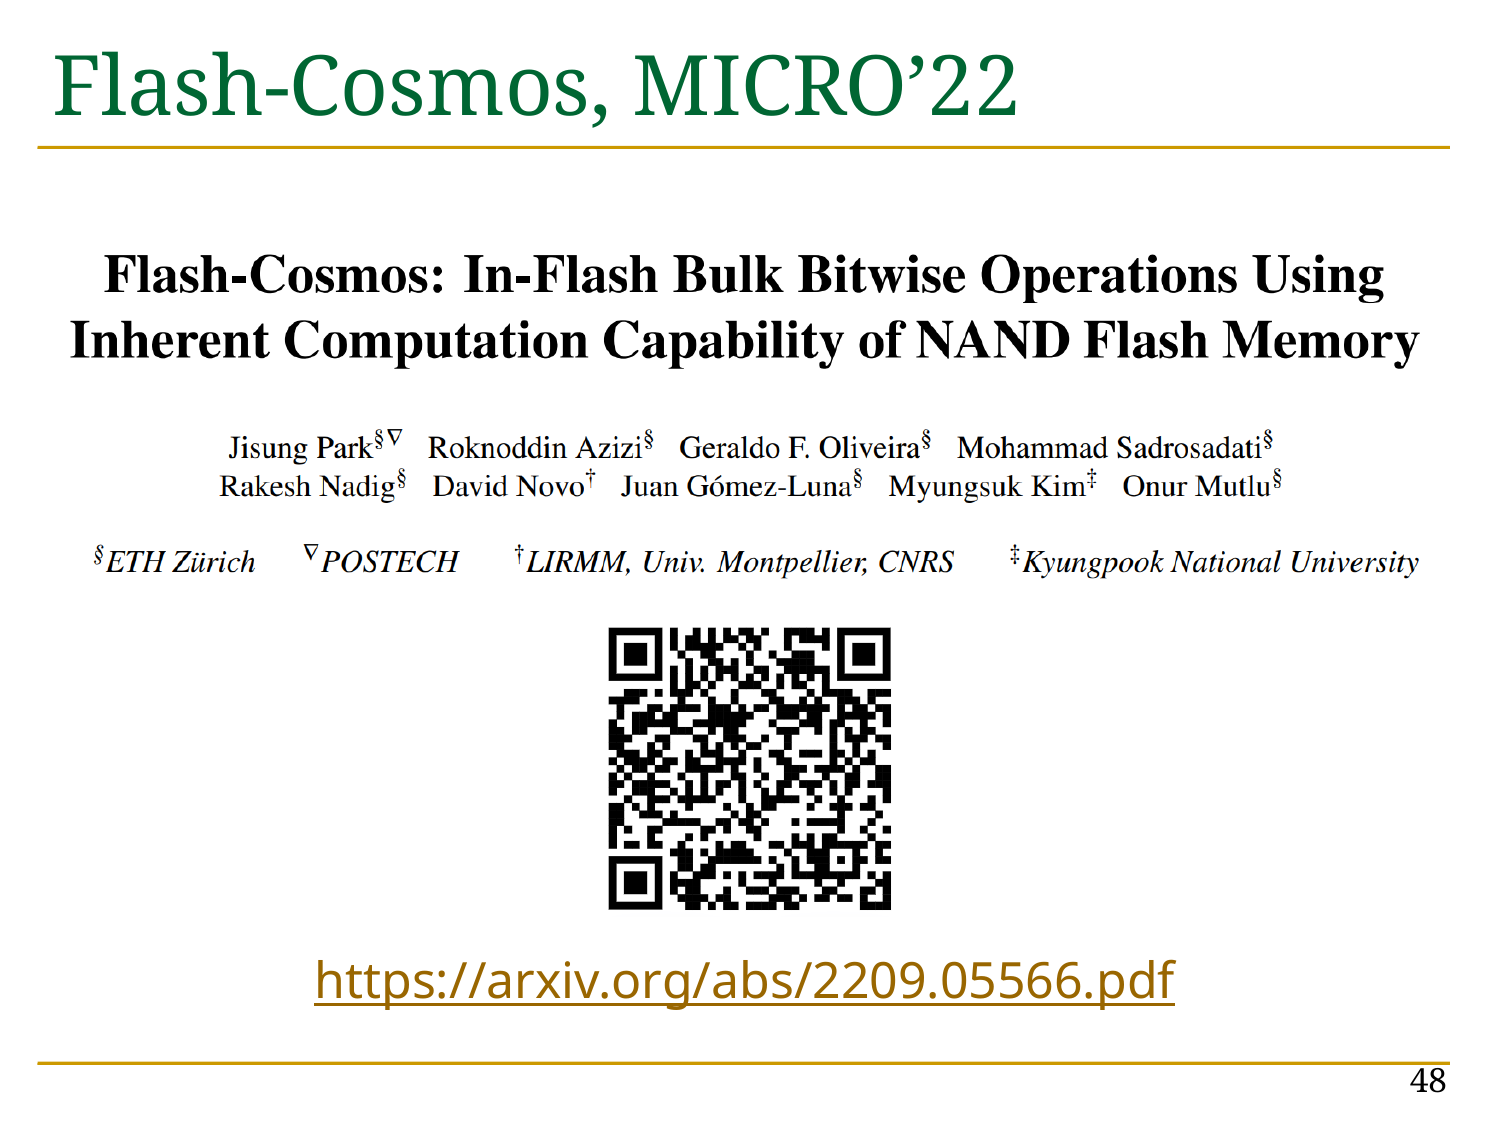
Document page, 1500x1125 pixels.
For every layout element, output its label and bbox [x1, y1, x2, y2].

list [37, 224, 1451, 591]
picture [602, 621, 898, 917]
text_box [286, 941, 1203, 1025]
title [37, 24, 1450, 200]
slide_number [1111, 1036, 1462, 1112]
